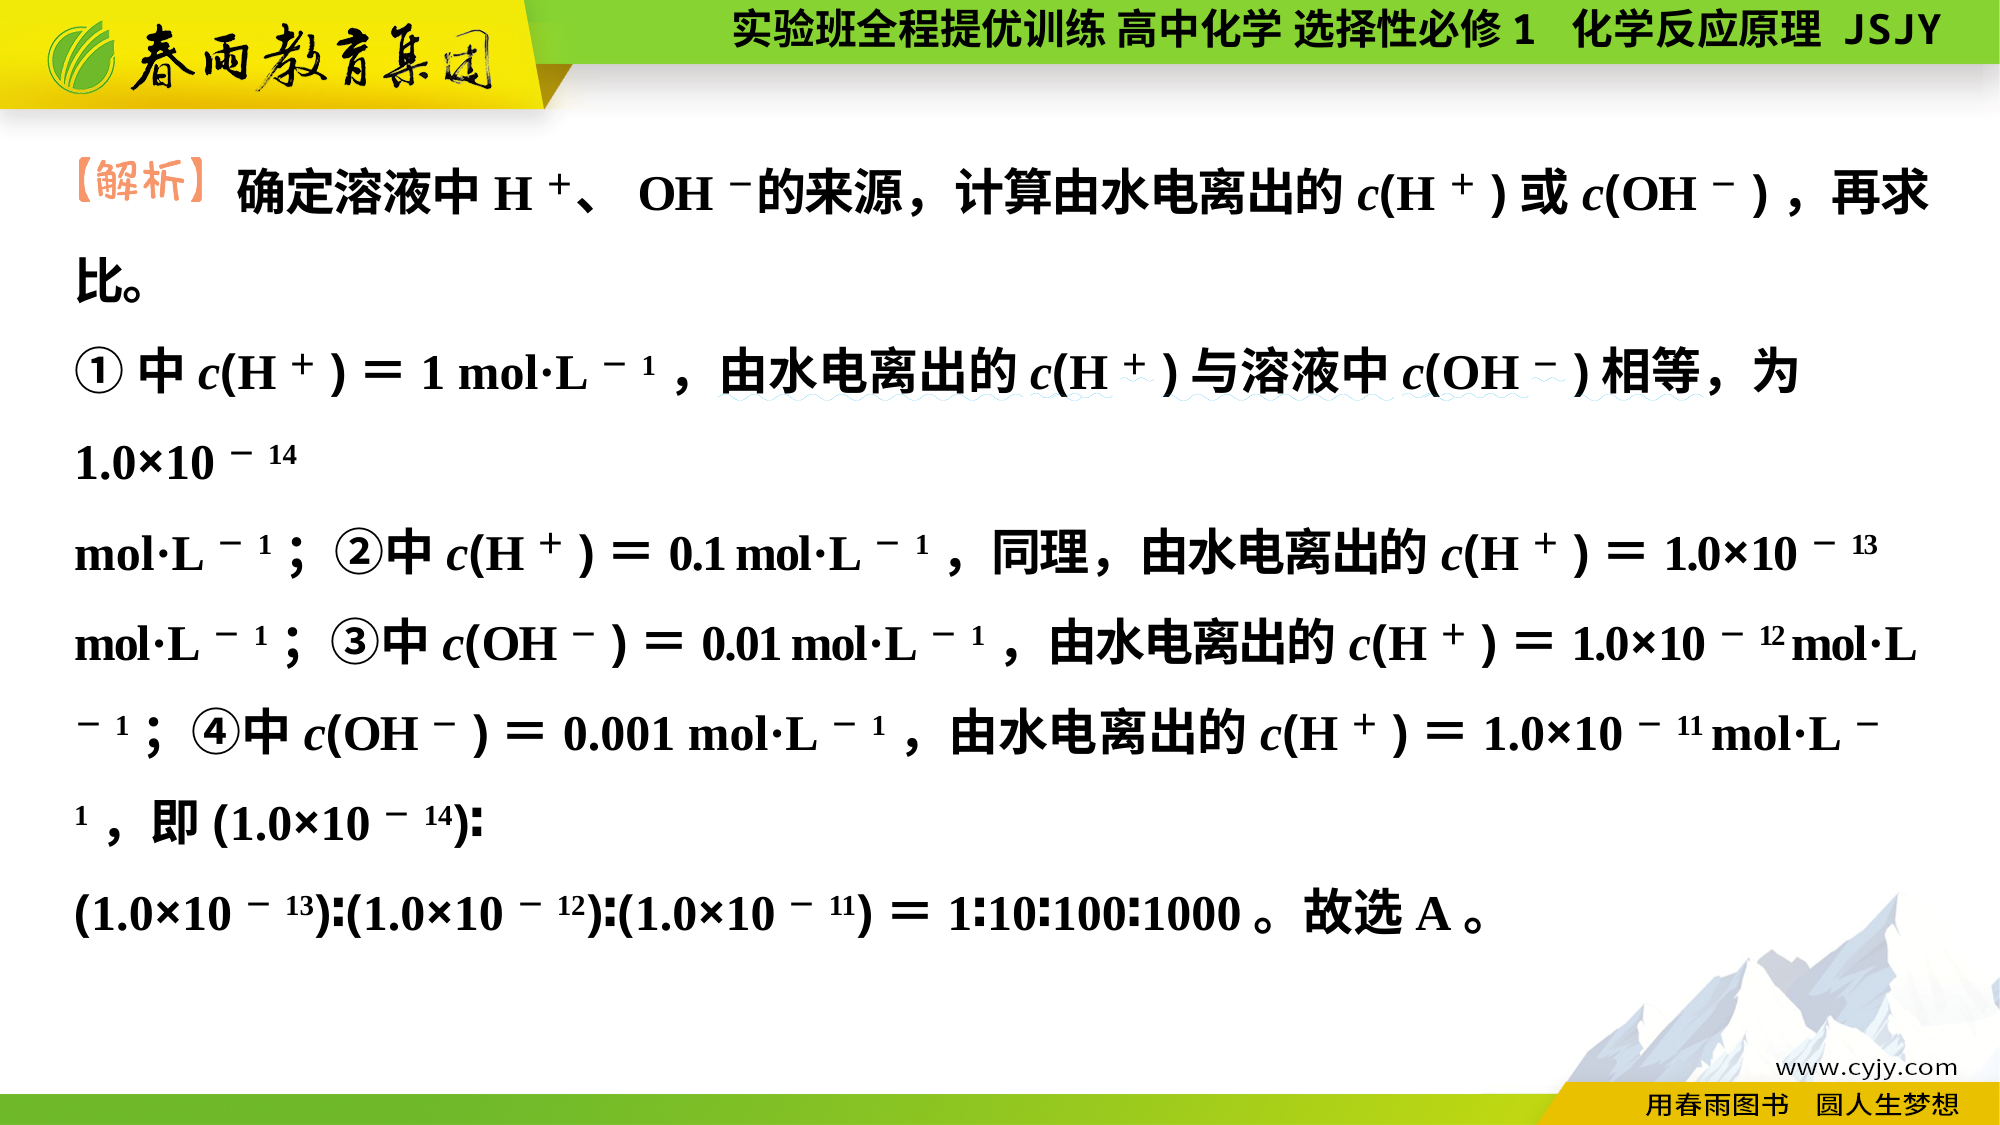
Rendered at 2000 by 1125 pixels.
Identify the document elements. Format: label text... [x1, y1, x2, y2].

picture [0, 0, 2000, 1125]
list 确定溶液中H＋、OH－的来源，计算由水电离出的c(H＋)或c(OH－)，再求比。 ①中c(H＋)＝1 mol·L－1，由水电离出的c(H＋)与溶液中c(OH－)相等，为1.0×10－14 mol·L－1；②中c(H＋)＝0.1 mol·L－1，同理，由水电离出的c(H＋)＝1.0×10－13 mol·L－1；③中c(OH－)＝0.01 mol·L－1，由水电离出的c(H＋)＝1.0×10－12 mol·L－1；④中c(OH－)＝0.001 mol·L－1，由水电离出的c(H＋)＝1.0×10－11 mol·L－1，即(1.0×10－14)∶ (1.0×10－13)∶(1.0×10－12)∶(1.0×10－11)＝1∶10∶100∶1000。故选A。 [59, 122, 1944, 683]
